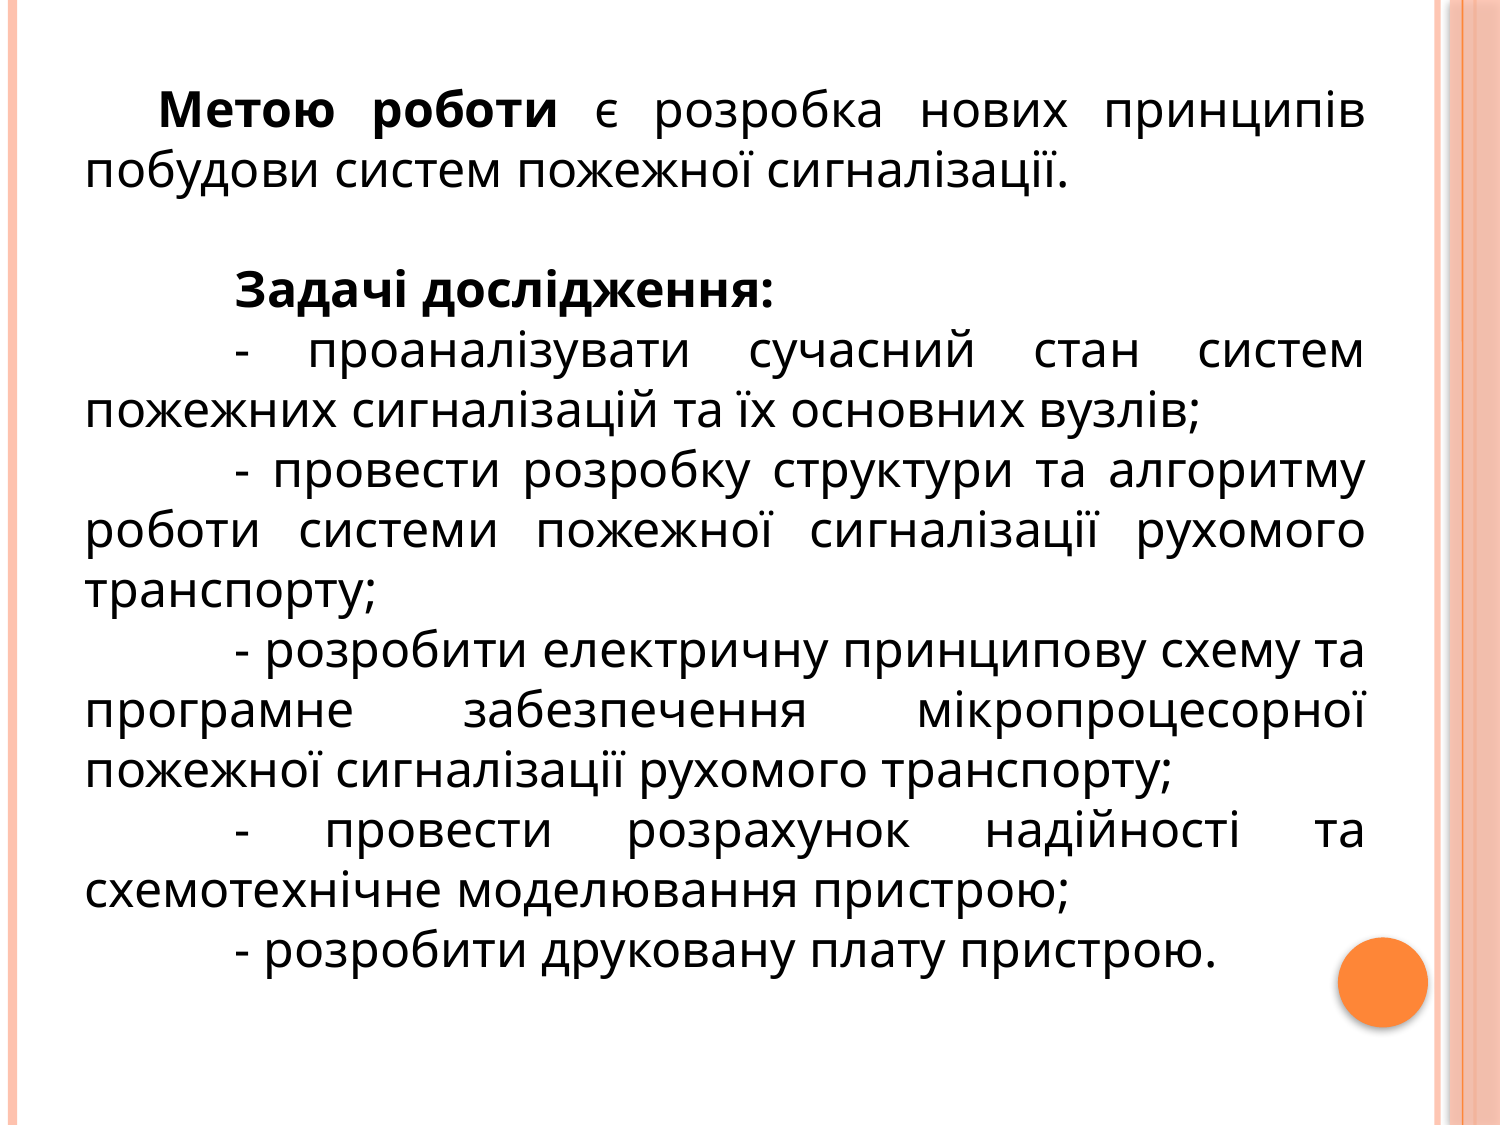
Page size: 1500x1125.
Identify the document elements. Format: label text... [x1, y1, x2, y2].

text_box Метою роботи є розробка нових принципів побудови систем пожежної сигналізації. Задачі дослідження: - проаналізувати сучасний стан систем пожежних сигналізацій та їх основних вузлів; - провести розробку структури та алгоритму роботи системи пожежної сигналізації рухомого транспорту; - розробити електричну принципову схему та програмне забезпечення мікропроцесорної пожежної сигналізації рухомого транспорту; - провести розрахунок надійності та схемотехнічне моделювання пристрою; - розробити друковану плату пристрою. [70, 70, 1382, 1030]
